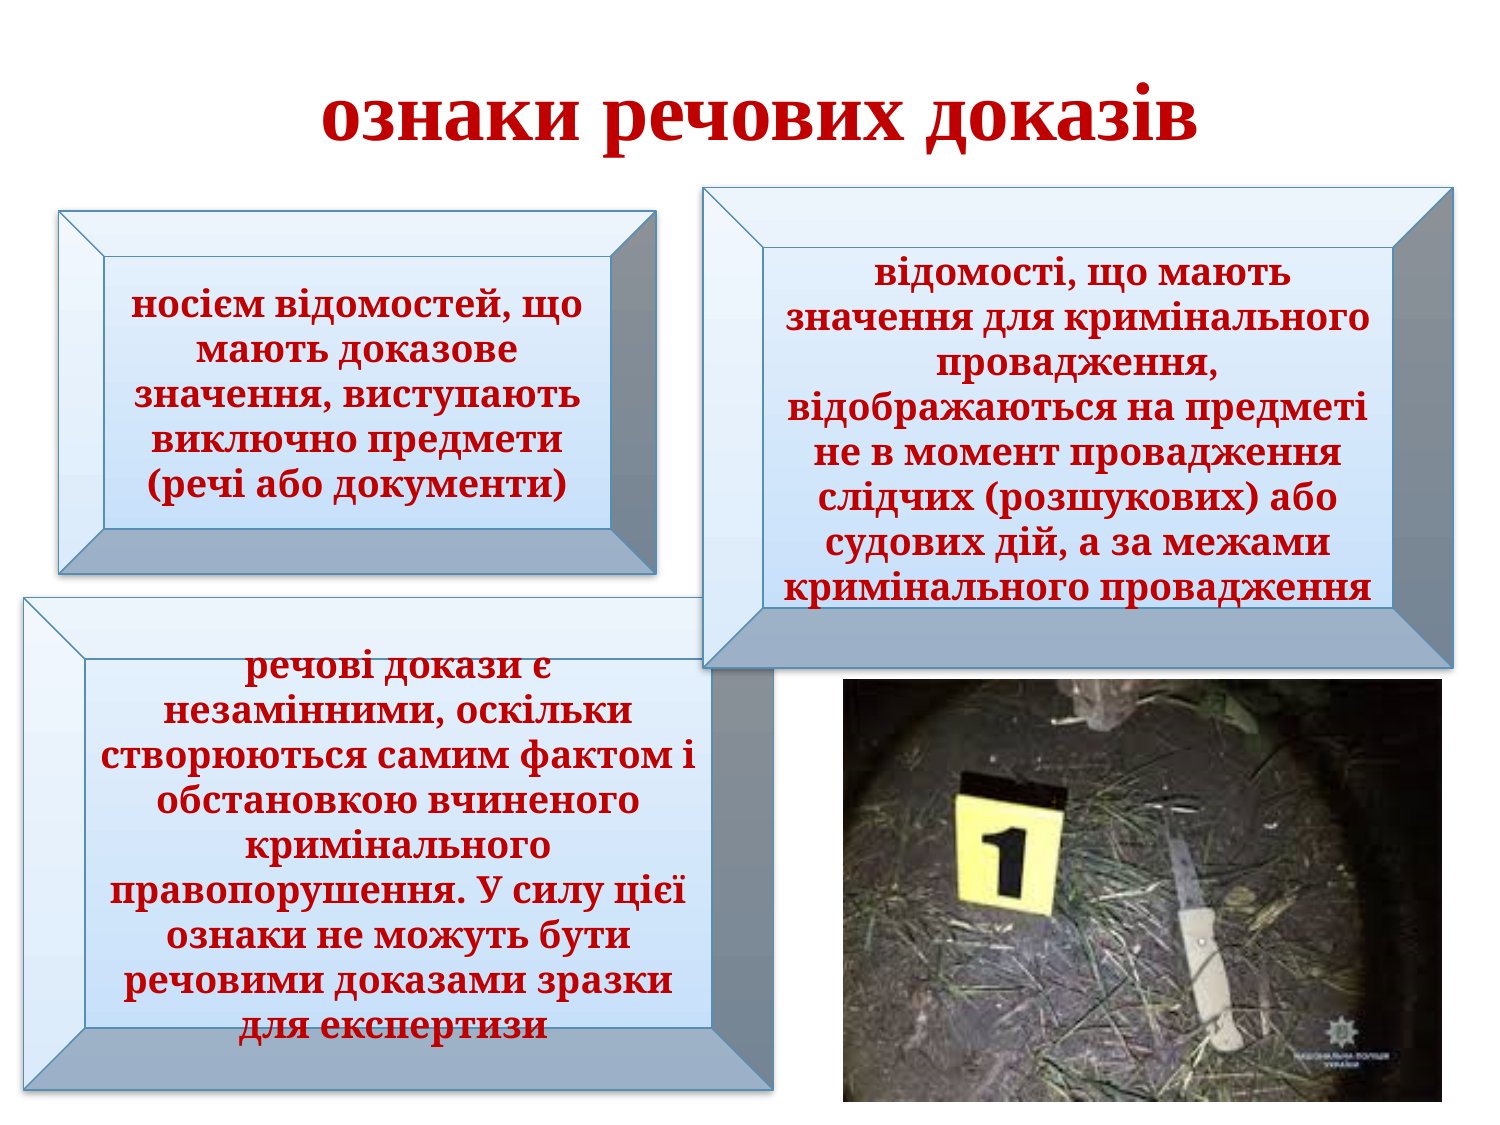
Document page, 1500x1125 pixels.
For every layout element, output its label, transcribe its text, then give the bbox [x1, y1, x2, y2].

text_box носієм відомостей, що мають доказове значення, виступають виключно предмети (речі або документи) [57, 210, 657, 575]
text_box речові докази є незамінними, оскільки створюються самим фактом і обстановкою вчиненого кримінального правопорушення. У силу цієї ознаки не можуть бути речовими доказами зразки для експертизи [22, 597, 774, 1091]
text_box відомості, що мають значення для кримінального провадження, відображаються на предметі не в момент провадження слідчих (розшукових) або судових дій, а за межами кримінального провадження [702, 186, 1454, 669]
picture [843, 679, 1442, 1102]
title ознаки речових доказів [58, 35, 1442, 174]
